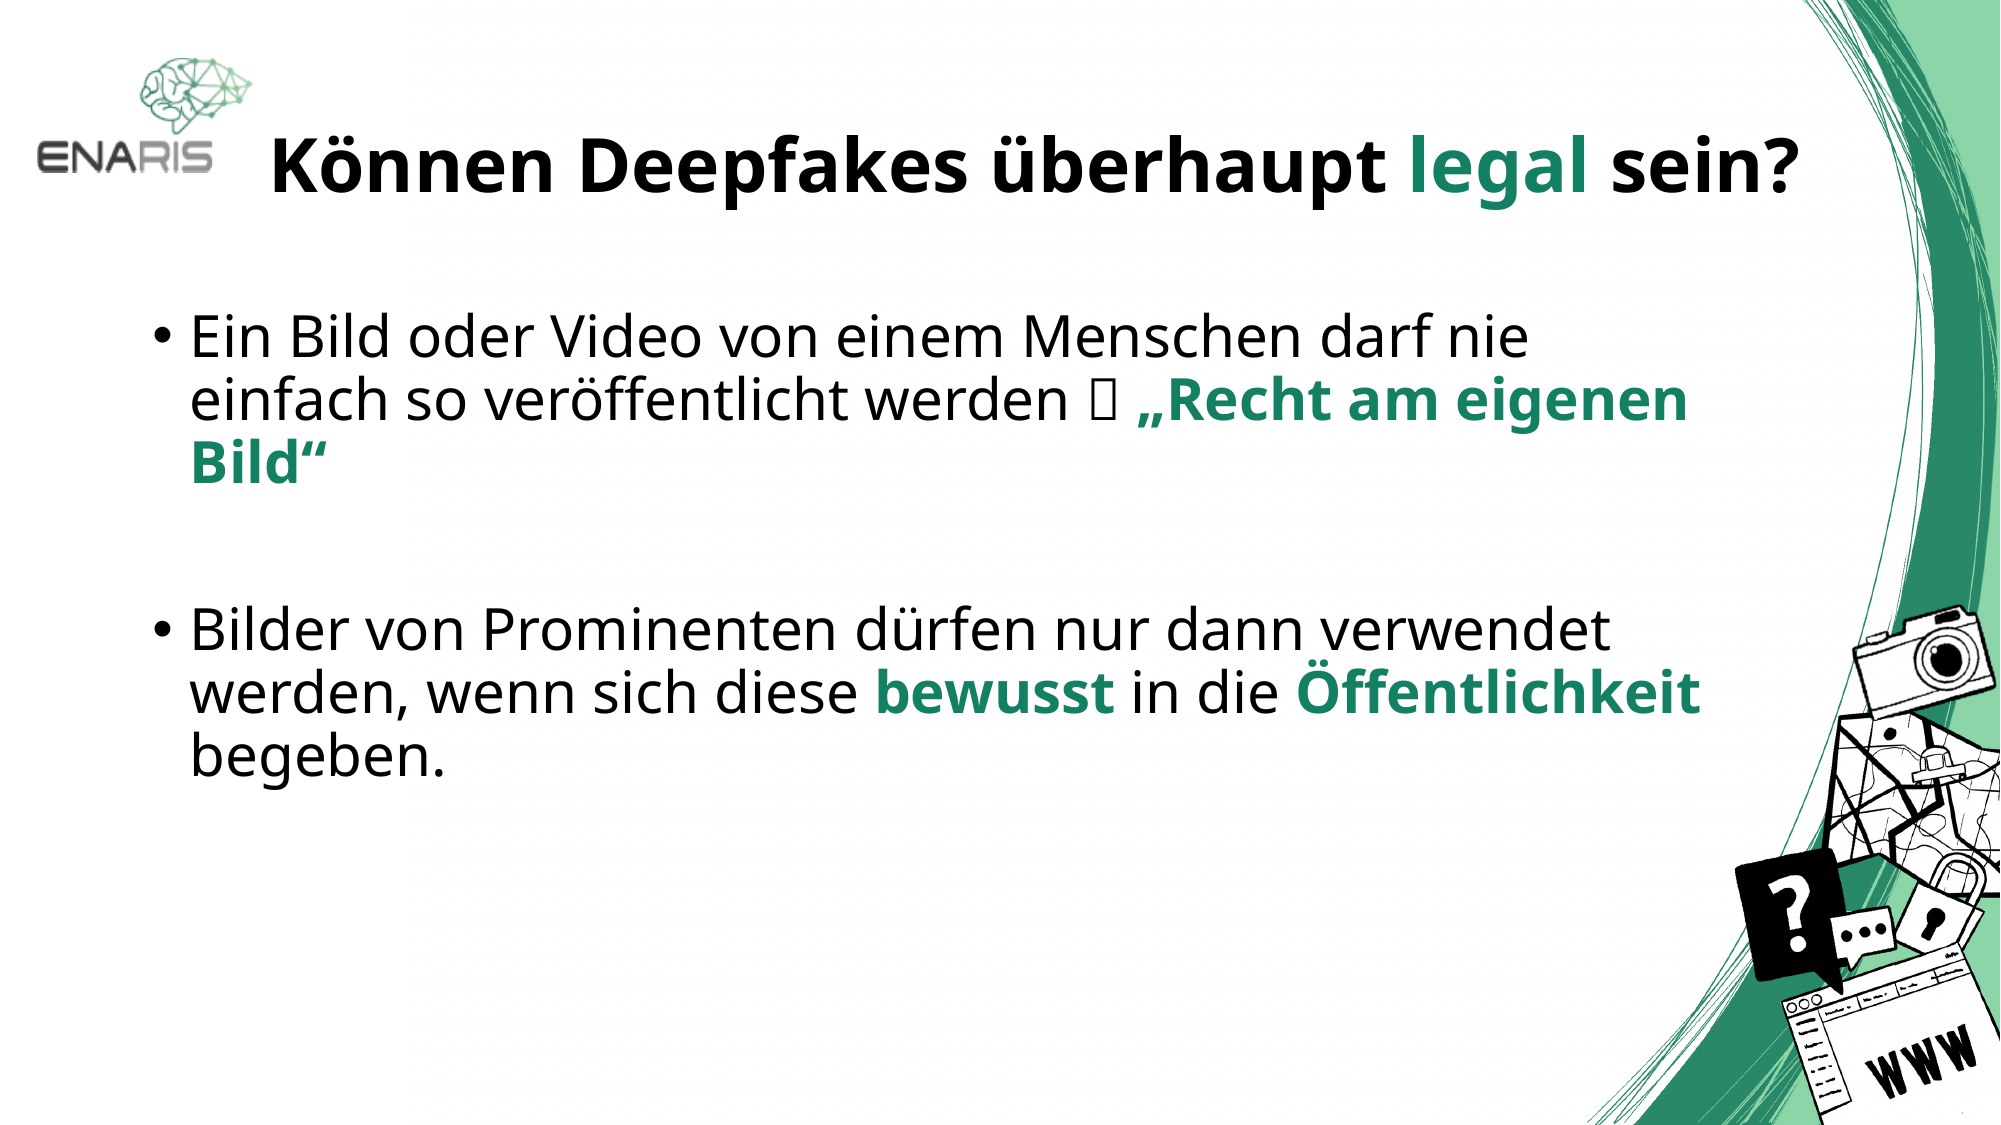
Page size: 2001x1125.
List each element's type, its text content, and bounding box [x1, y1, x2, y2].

title Können Deepfakes überhaupt legal sein? [253, 59, 1863, 278]
picture [37, 58, 254, 173]
picture [408, 0, 2000, 1125]
list Ein Bild oder Video von einem Menschen darf nie einfach so veröffentlicht werden  „Recht am eigenen Bild“ Bilder von Prominenten dürfen nur dann verwendet werden, wenn sich diese bewusst in die Öffentlichkeit begeben. [137, 299, 1728, 1014]
